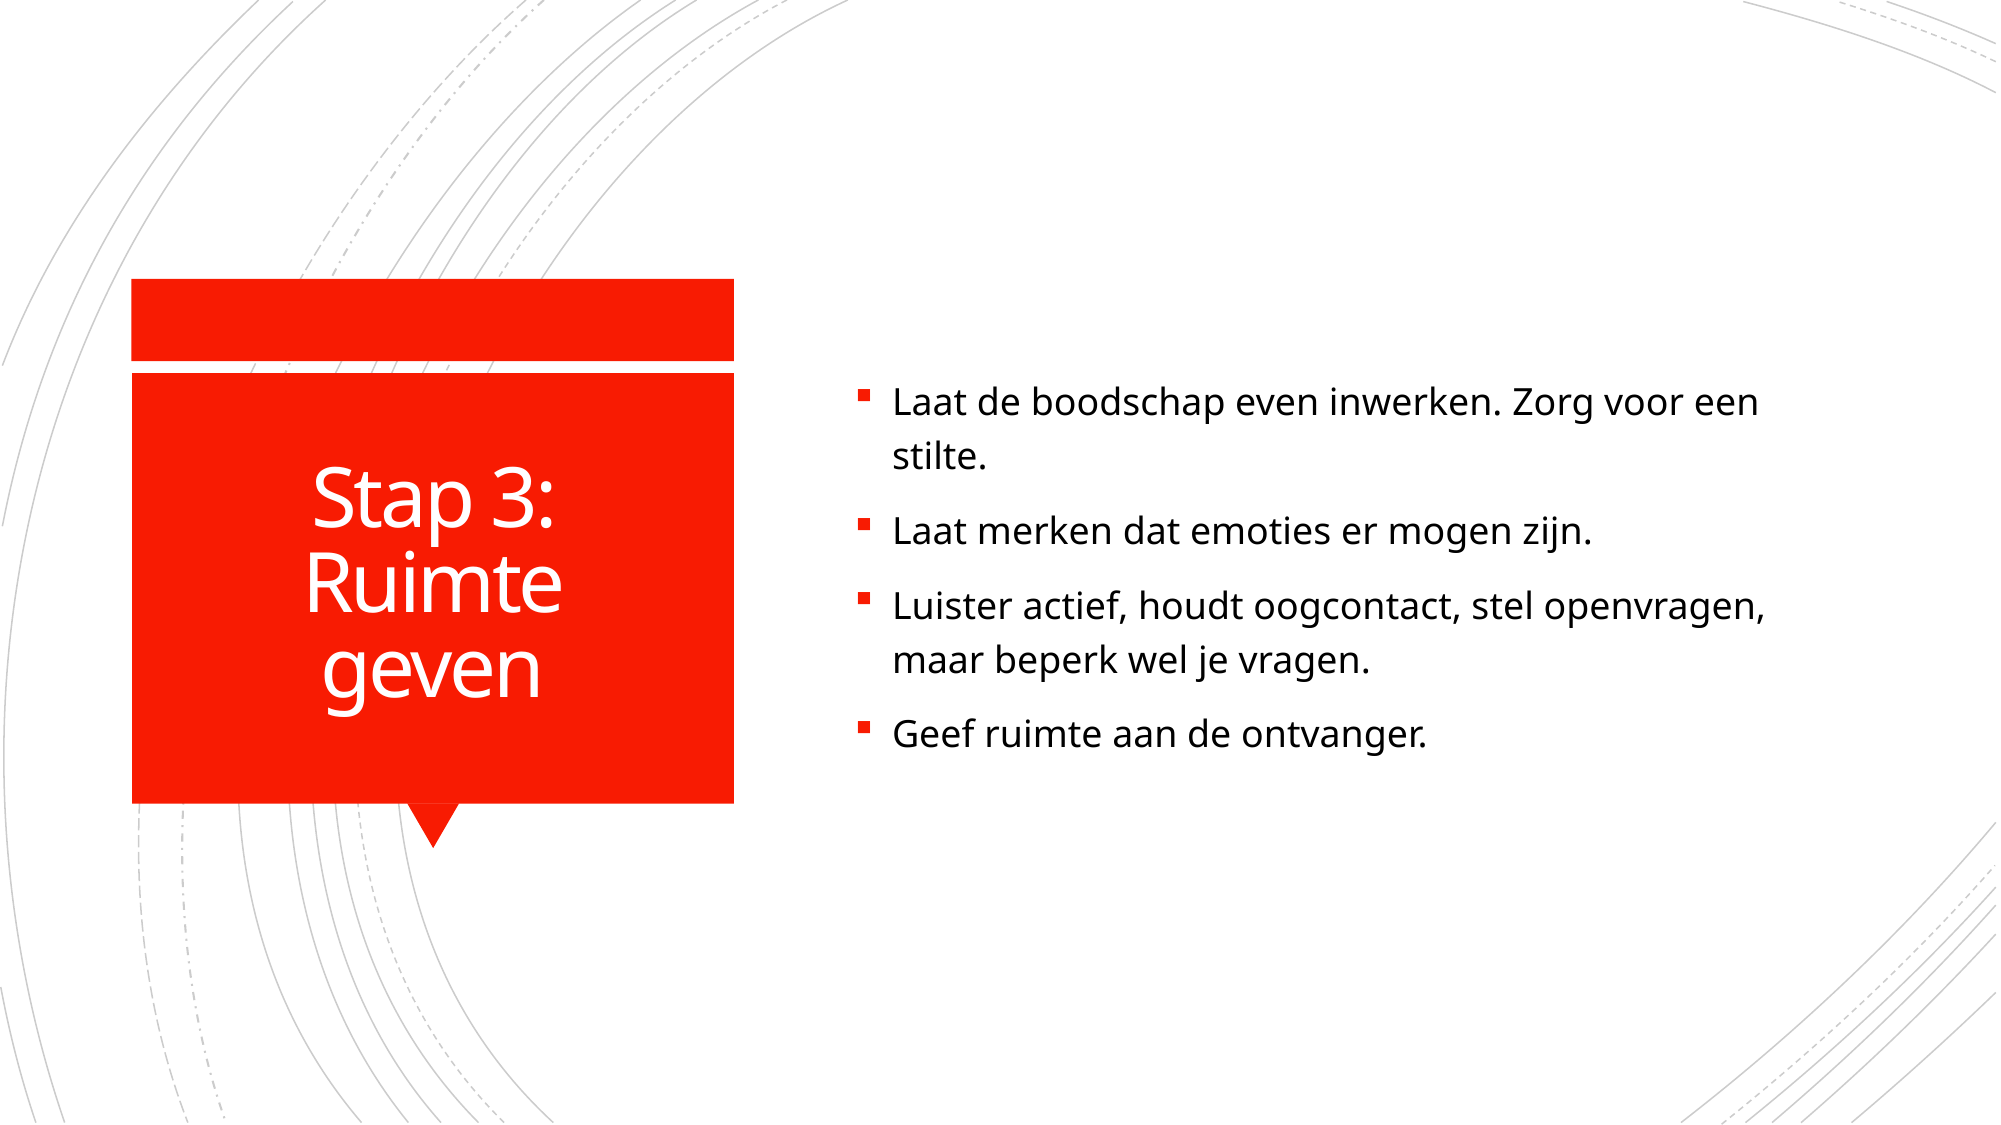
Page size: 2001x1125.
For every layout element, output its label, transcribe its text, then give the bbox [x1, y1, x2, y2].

list Laat de boodschap even inwerken. Zorg voor een stilte. Laat merken dat emoties er mogen zijn. Luister actief, houdt oogcontact, stel openvragen, maar beperk wel je vragen. Geef ruimte aan de ontvanger. [839, 131, 1871, 993]
title Stap 3: Ruimte geven [145, 385, 720, 789]
